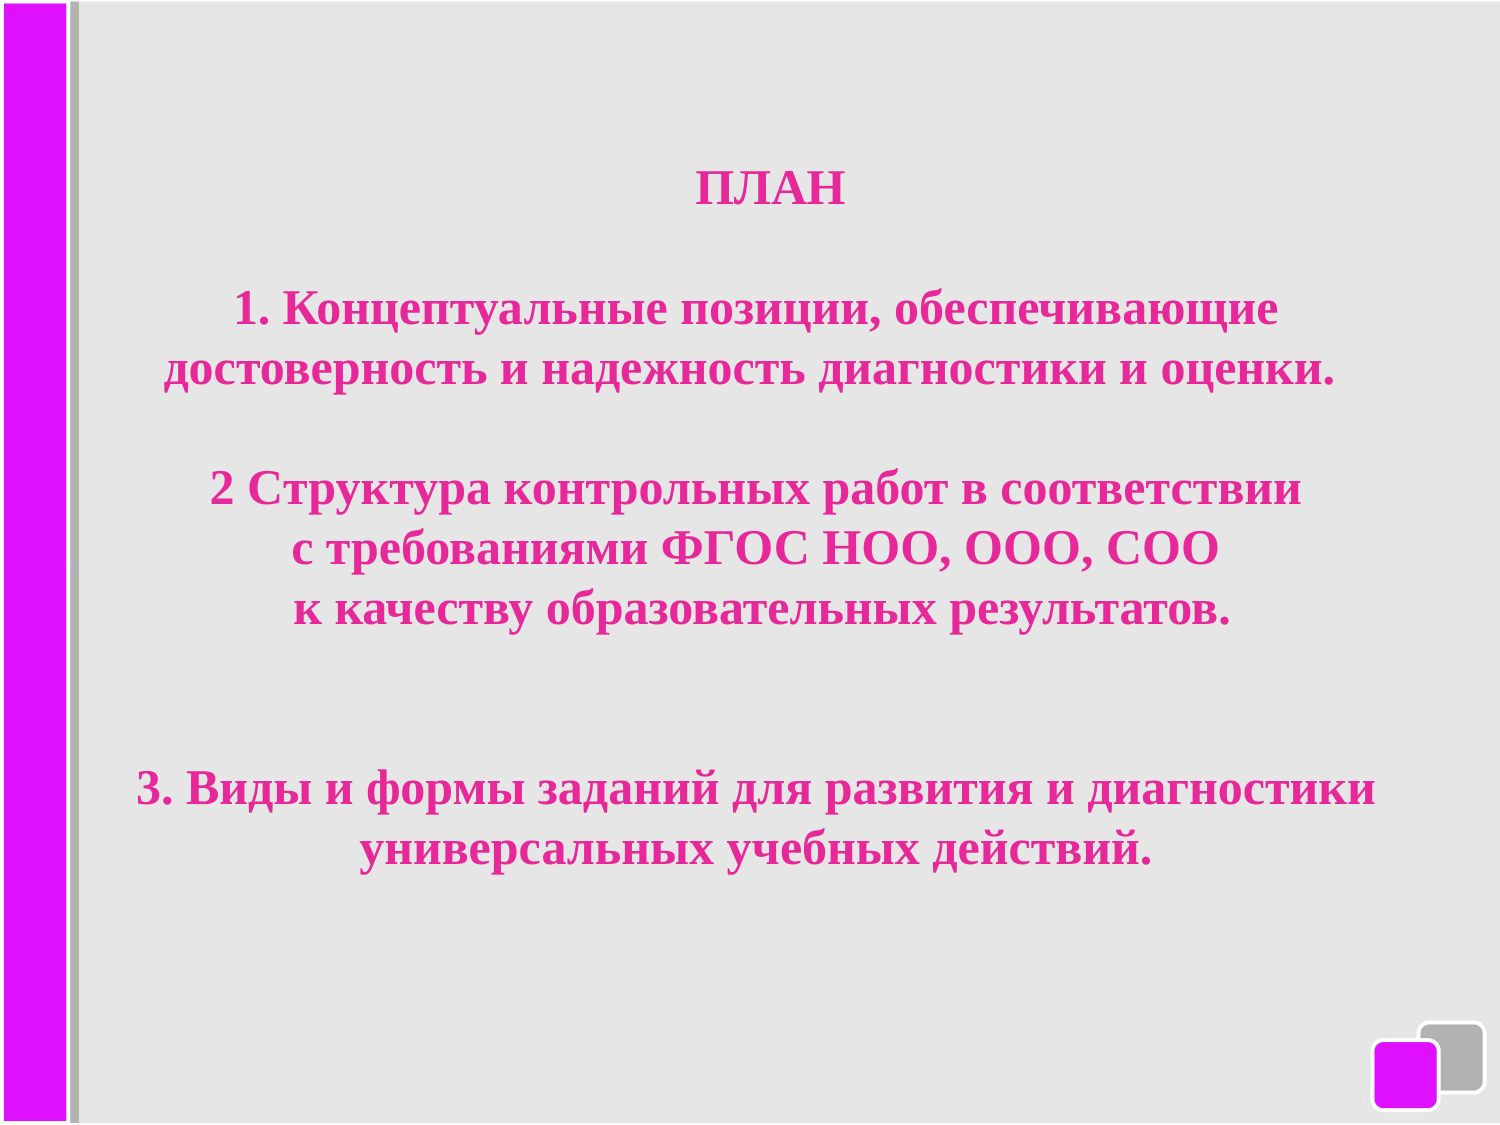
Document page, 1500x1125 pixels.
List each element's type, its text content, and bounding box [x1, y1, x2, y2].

text_box [805, 746, 1385, 785]
picture [0, 0, 1500, 1125]
title ПЛАН 1. Концептуальные позиции, обеспечивающие достоверность и надежность диагностики и оценки. 2 Структура контрольных работ в соответствии с требованиями ФГОС НОО, ООО, СОО к качеству образовательных результатов. 3. Виды и формы заданий для развития и диагностики универсальных учебных действий. [88, 152, 1424, 875]
